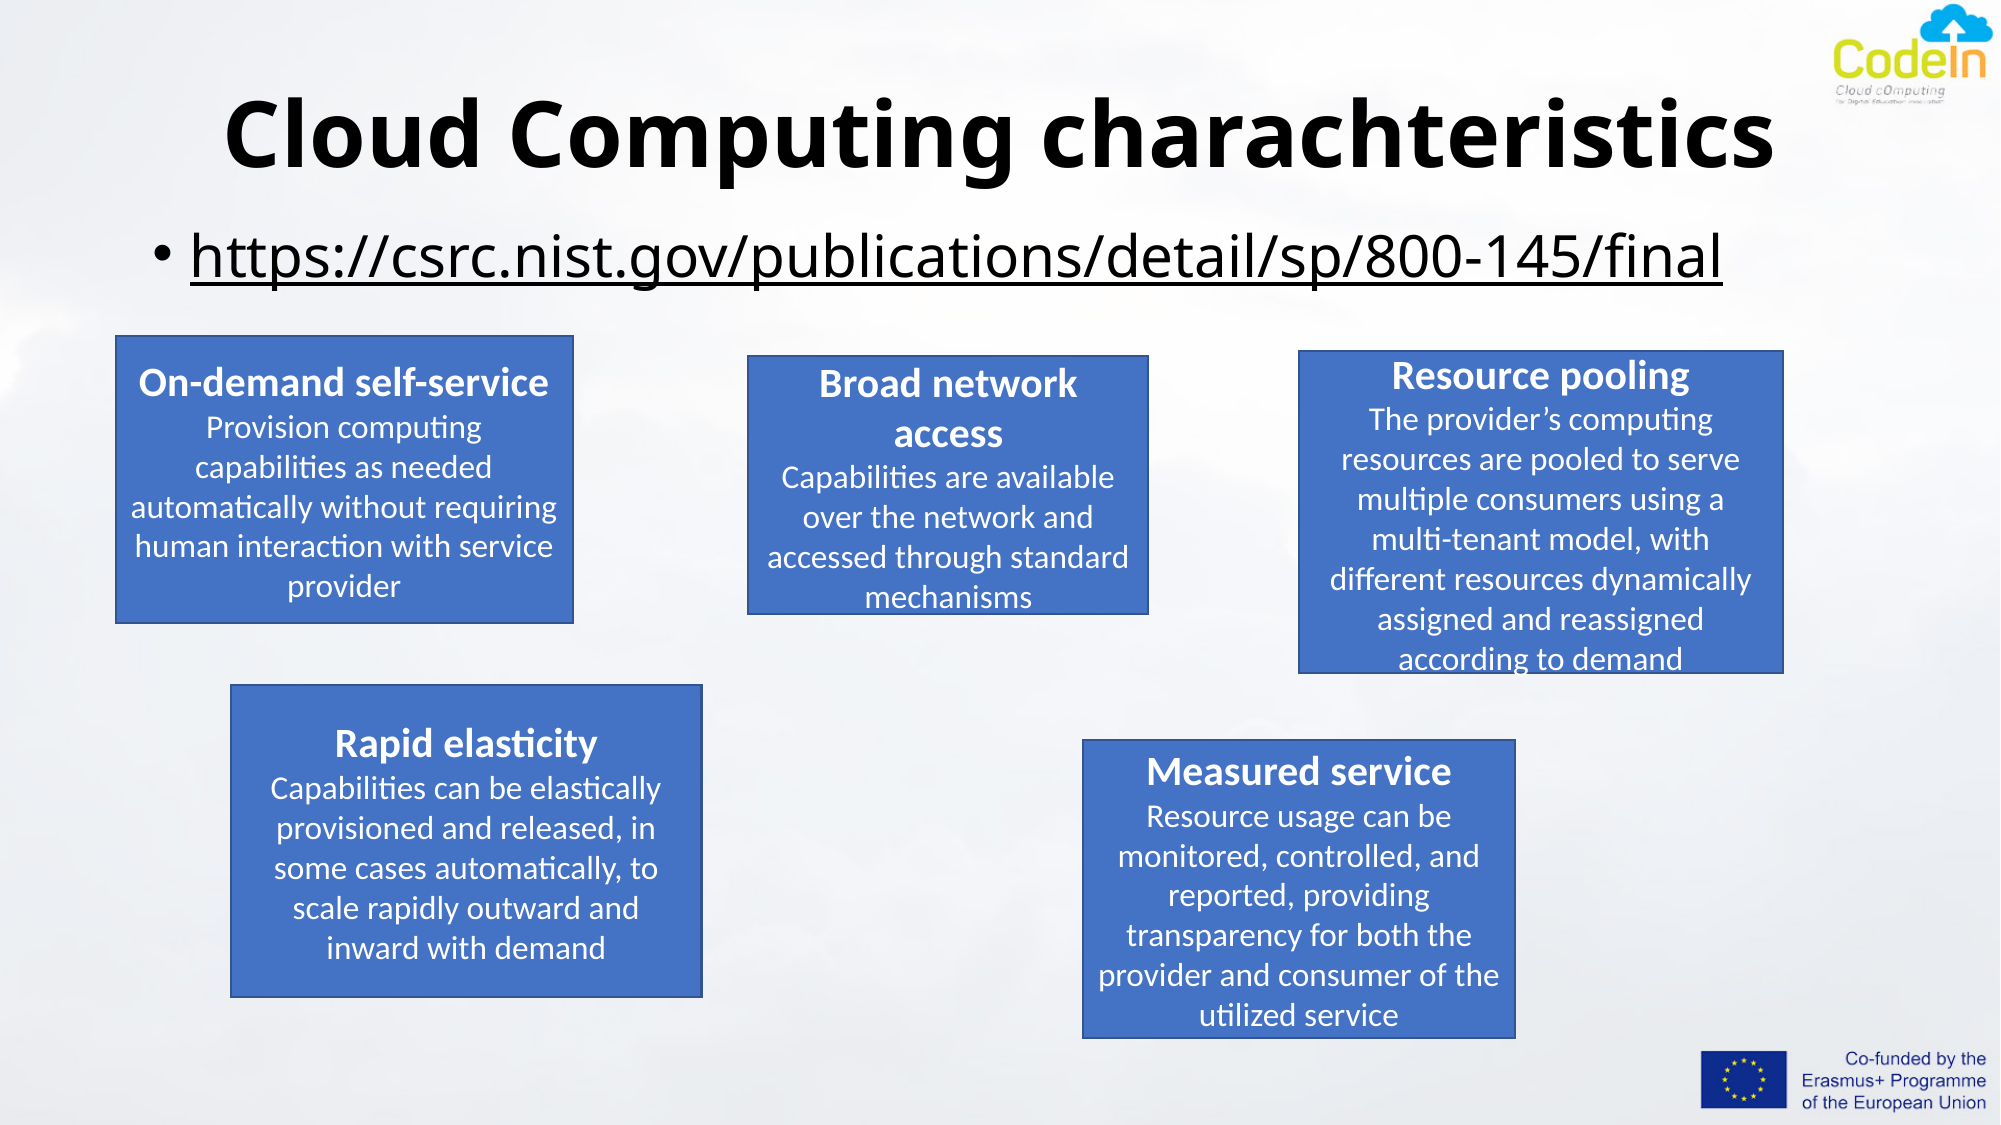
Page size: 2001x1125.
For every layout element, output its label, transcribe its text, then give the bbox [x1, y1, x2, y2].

text_box Resource pooling The provider’s computing resources are pooled to serve multiple consumers using a multi-tenant model, with different resources dynamically assigned and reassigned according to demand [1298, 350, 1784, 674]
picture [0, 0, 2001, 1125]
list https://csrc.nist.gov/publications/detail/sp/800-145/final [137, 212, 1863, 1100]
text_box Broad network access Capabilities are available over the network and accessed through standard mechanisms [747, 355, 1149, 615]
title Cloud Computing charachteristics [137, 28, 1863, 212]
text_box Measured service Resource usage can be monitored, controlled, and reported, providing transparency for both the provider and consumer of the utilized service [1082, 739, 1516, 1039]
text_box On-demand self-service Provision computing capabilities as needed automatically without requiring human interaction with service provider [115, 335, 574, 624]
text_box Rapid elasticity Capabilities can be elastically provisioned and released, in some cases automatically, to scale rapidly outward and inward with demand [230, 684, 703, 998]
